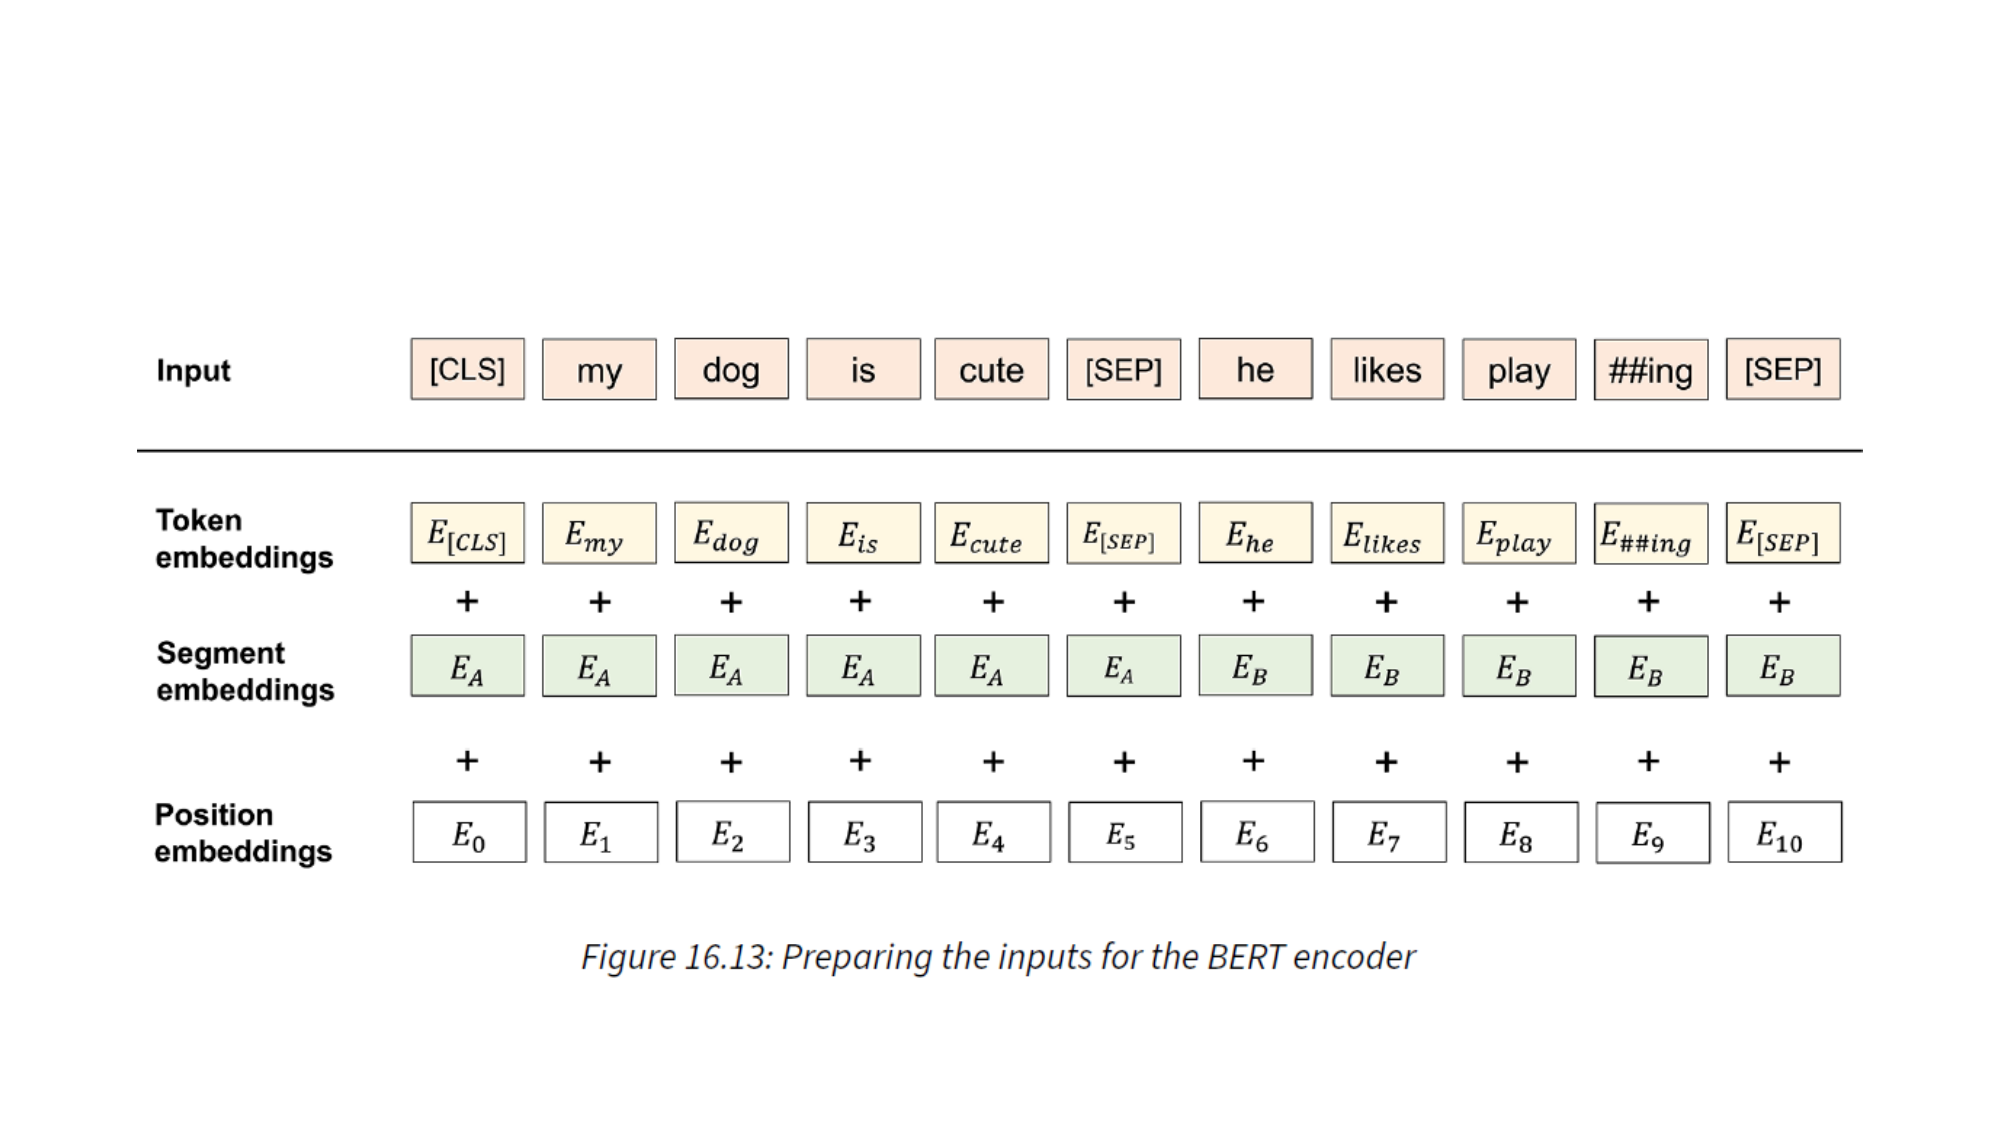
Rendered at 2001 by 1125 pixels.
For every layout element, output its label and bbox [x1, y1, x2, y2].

list [137, 322, 1863, 991]
